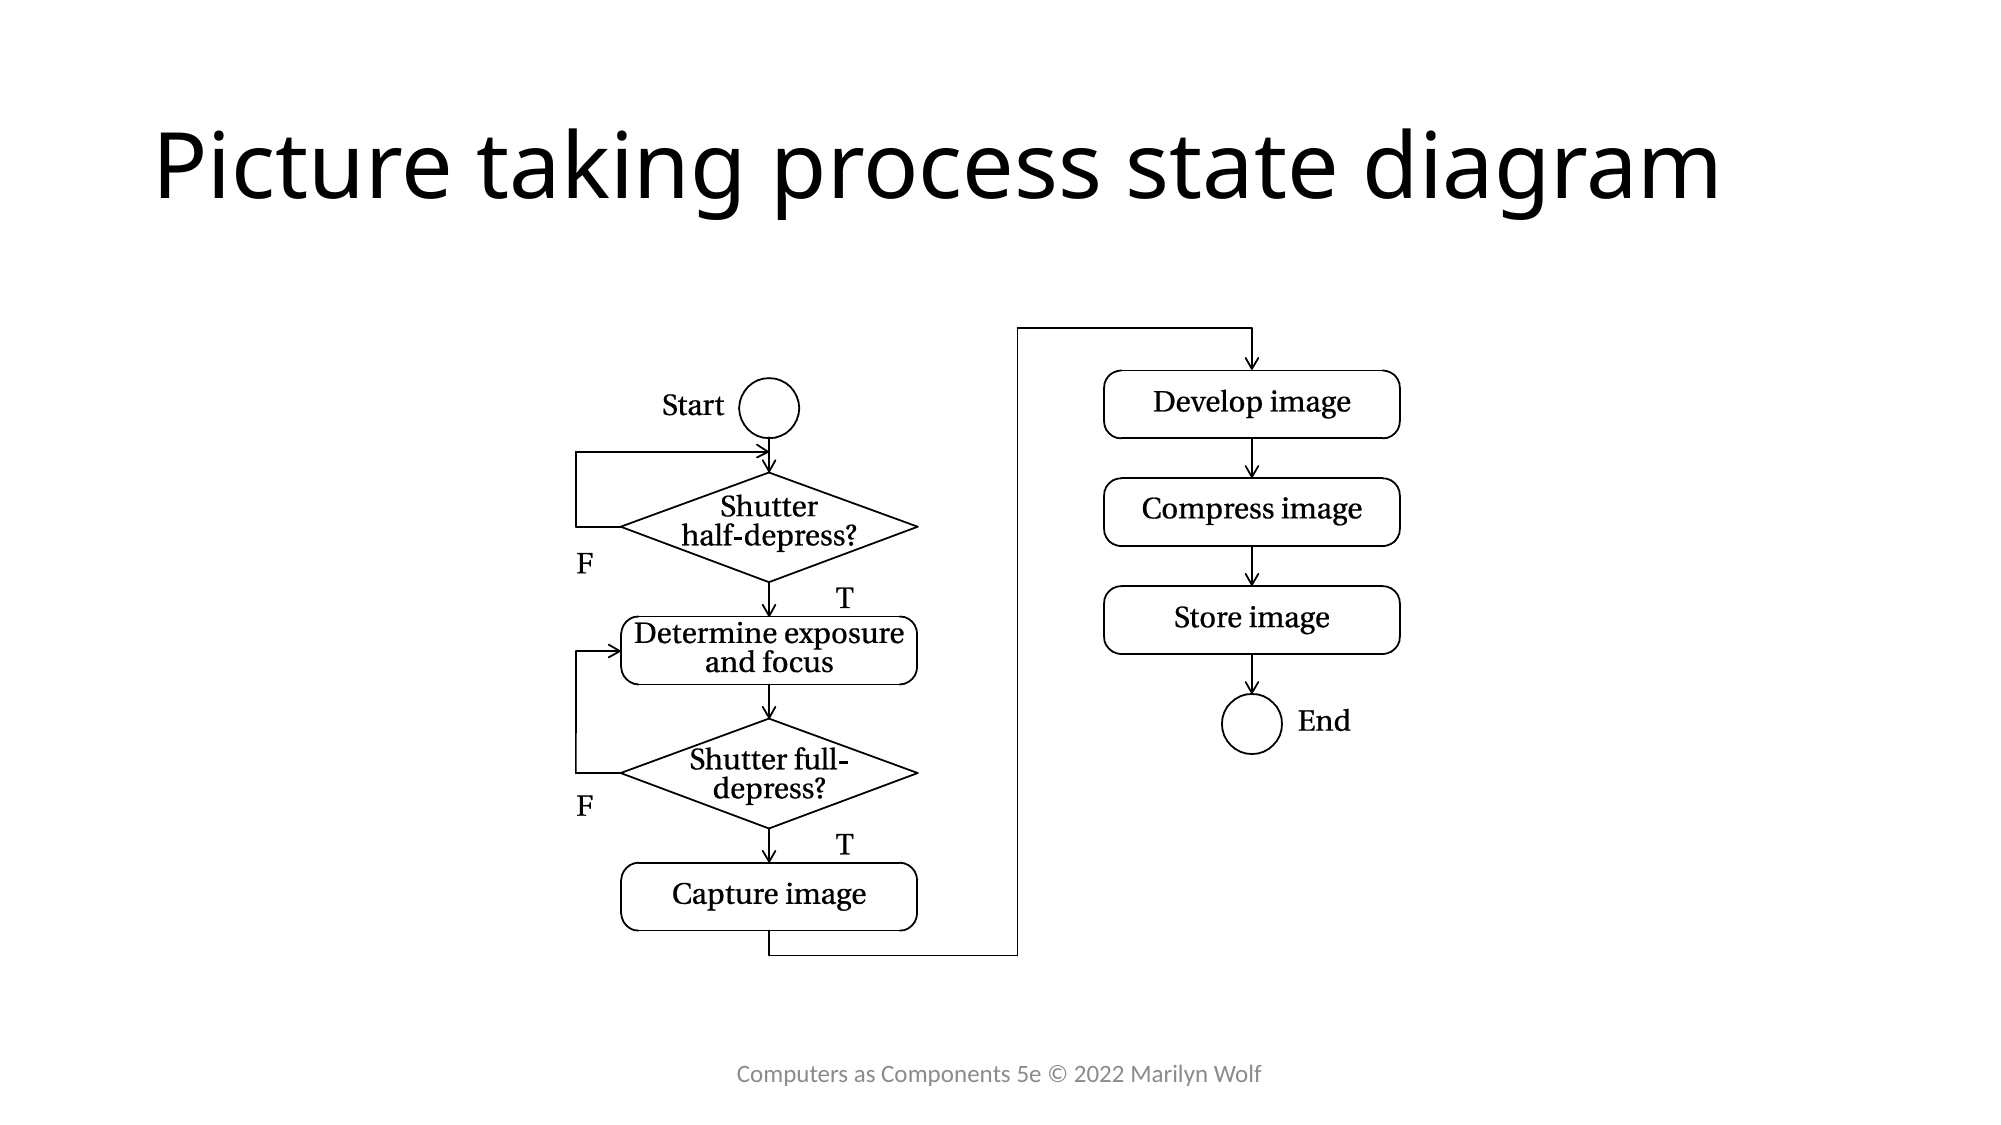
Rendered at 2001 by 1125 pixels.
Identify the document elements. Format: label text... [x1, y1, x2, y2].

footer Computers as Components 5e © 2022 Marilyn Wolf [662, 1042, 1338, 1103]
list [574, 324, 1403, 957]
title Picture taking process state diagram [137, 59, 1863, 278]
